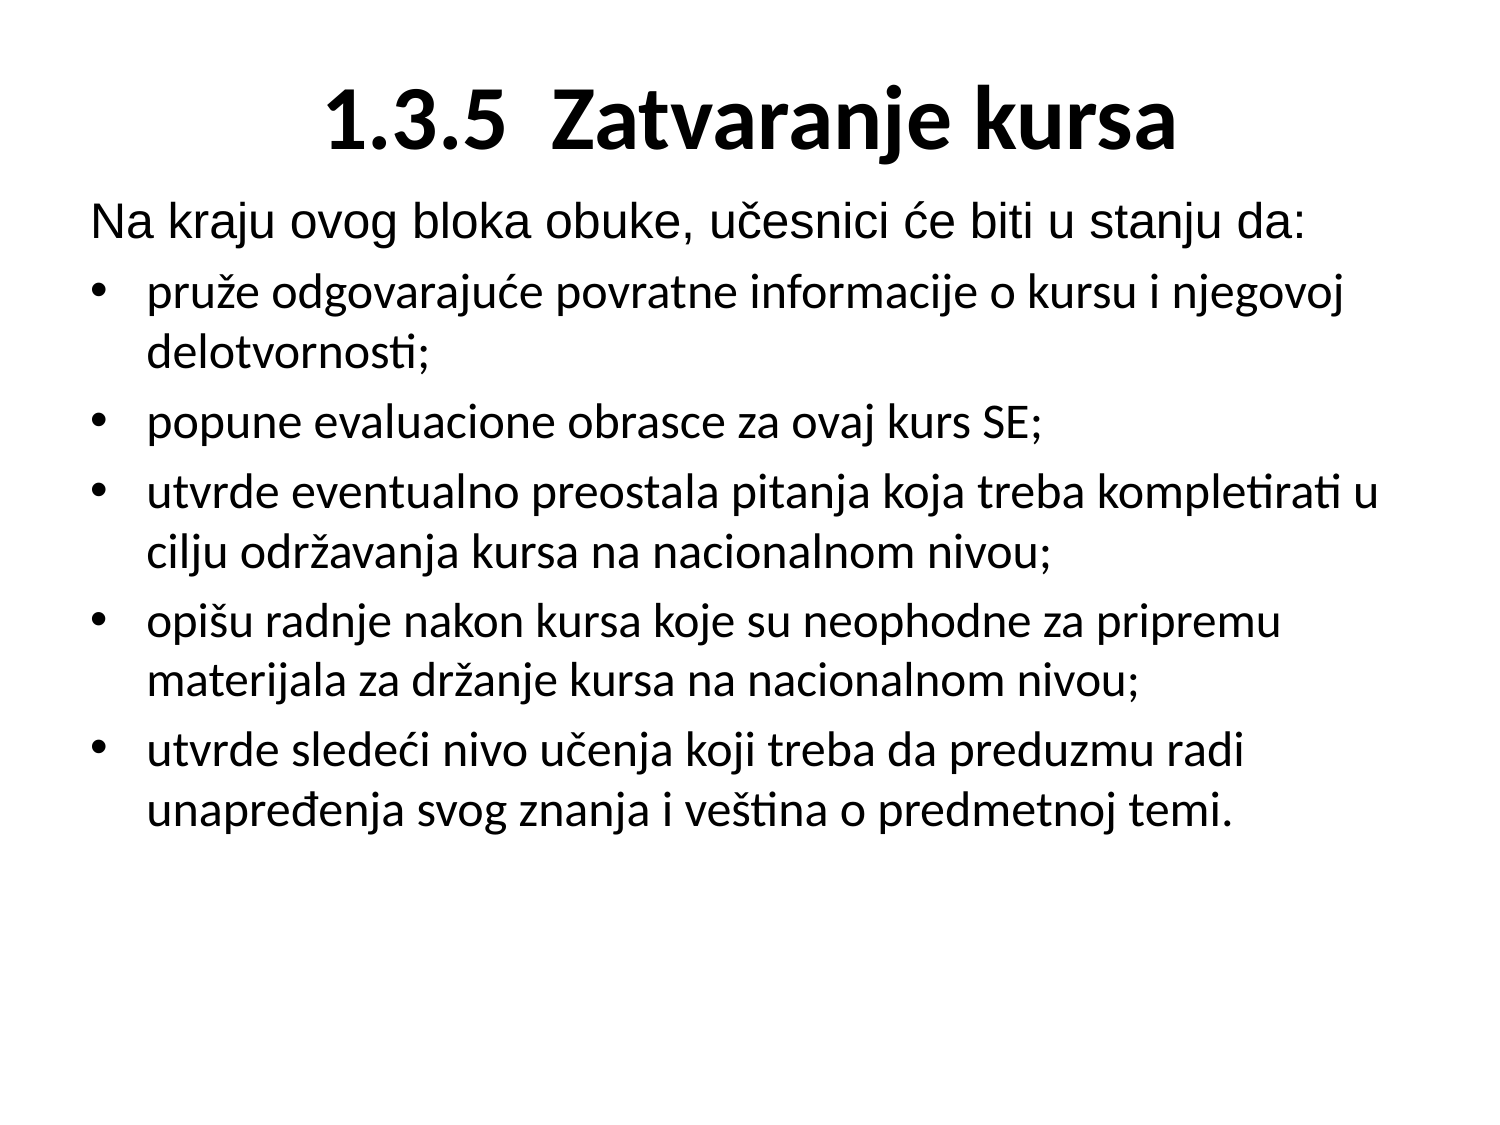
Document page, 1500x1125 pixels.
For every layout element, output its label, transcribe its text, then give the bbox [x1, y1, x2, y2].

list Na kraju ovog bloka obuke, učesnici će biti u stanju da: pruže odgovarajuće povratne informacije o kursu i njegovoj delotvornosti; popune evaluacione obrasce za ovaj kurs SE; utvrde eventualno preostala pitanja koja treba kompletirati u cilju održavanja kursa na nacionalnom nivou; opišu radnje nakon kursa koje su neophodne za pripremu materijala za držanje kursa na nacionalnom nivou; utvrde sledeći nivo učenja koji treba da preduzmu radi unapređenja svog znanja i veština o predmetnoj temi. [74, 181, 1426, 1125]
title 1.3.5 Zatvaranje kursa [74, 44, 1426, 181]
